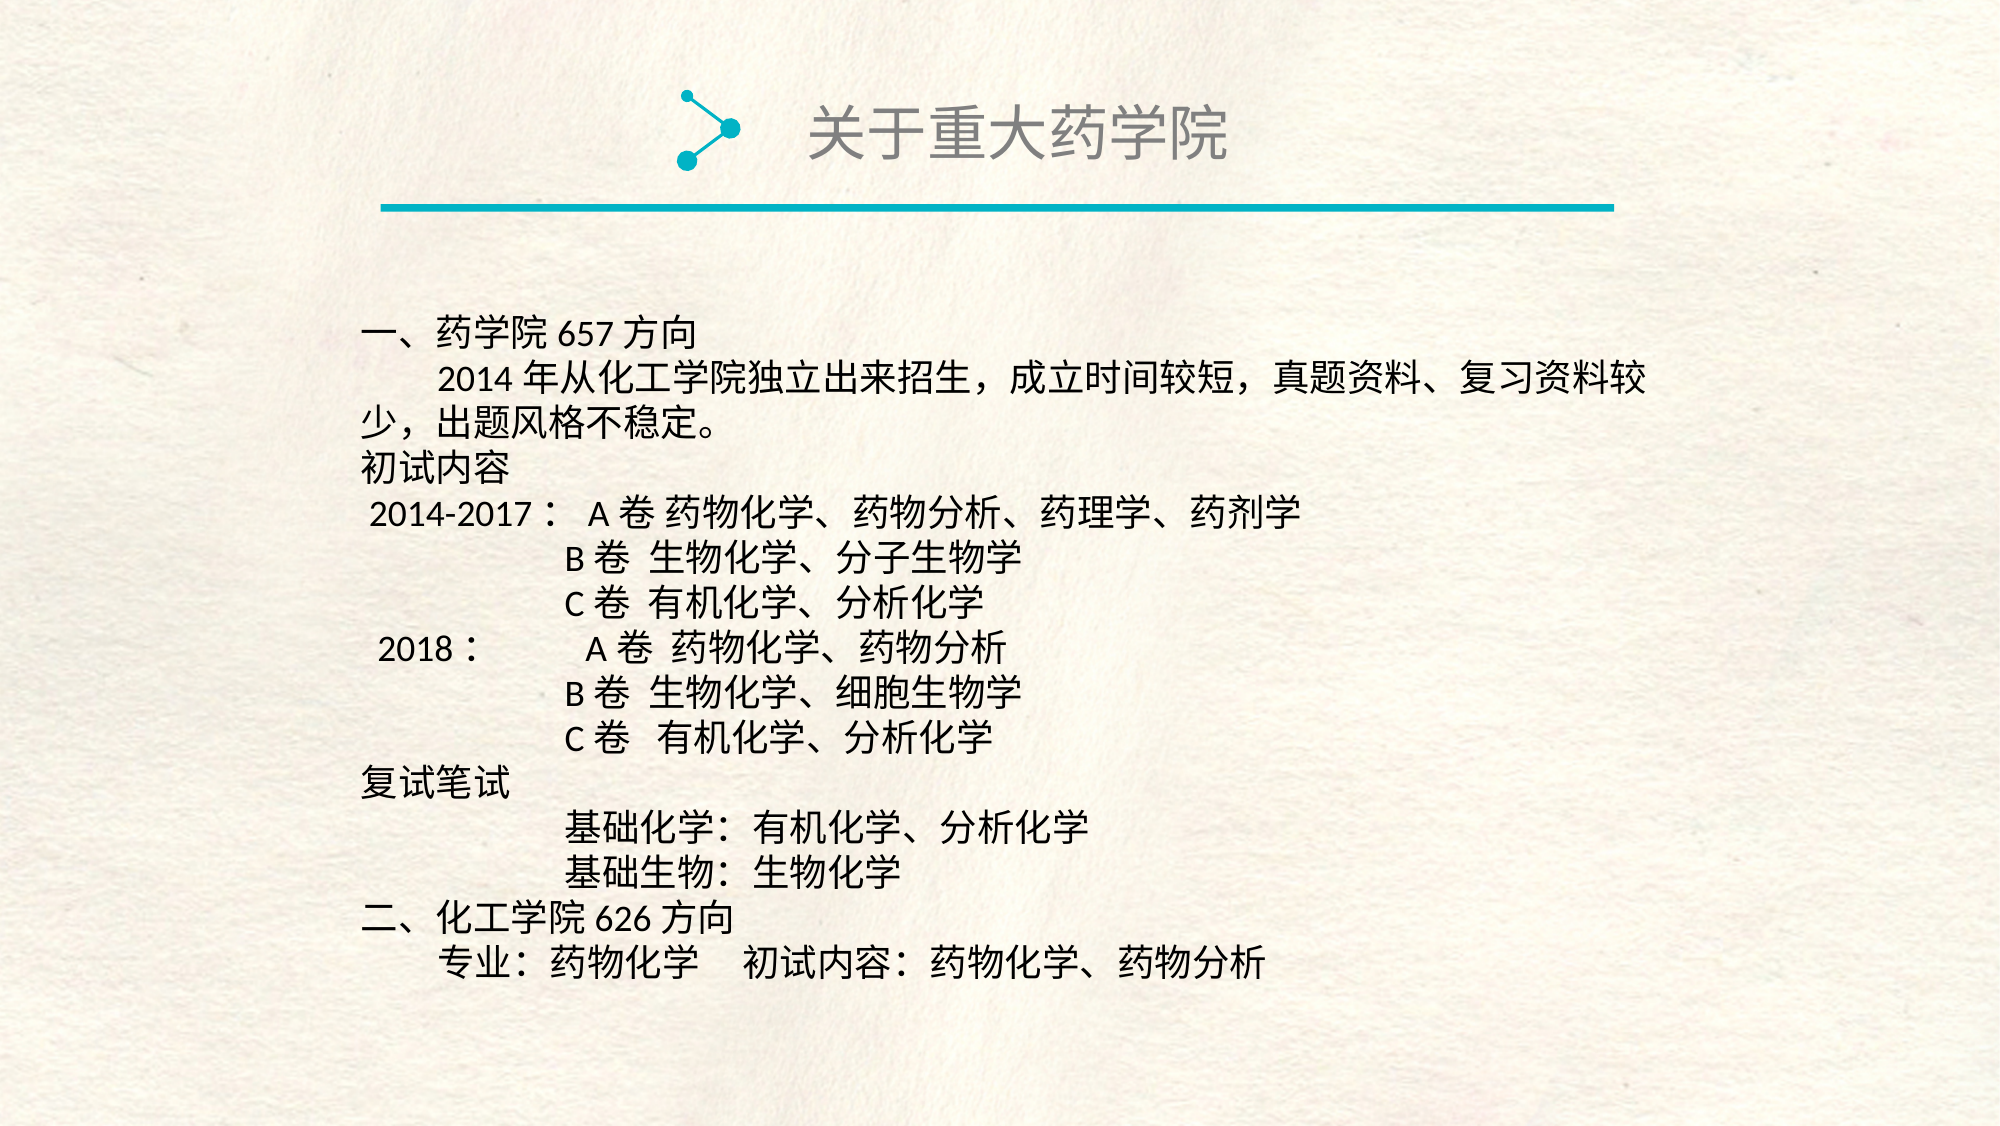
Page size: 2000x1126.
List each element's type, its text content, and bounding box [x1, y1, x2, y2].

picture [0, 0, 2000, 1126]
text_box 一、药学院657方向 2014年从化工学院独立出来招生，成立时间较短，真题资料、复习资料较少，出题风格不稳定。 初试内容 2014-2017：A卷 药物化学、药物分析、药理学、药剂学 B卷 生物化学、分子生物学 C卷 有机化学、分析化学 2018： A卷 药物化学、药物分析 B卷 生物化学、细胞生物学 C卷 有机化学、分析化学 复试笔试 基础化学：有机化学、分析化学 基础生物：生物化学 二、化工学院626方向 专业：药物化学 初试内容：药物化学、药物分析 [345, 302, 1684, 992]
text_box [380, 86, 1615, 212]
